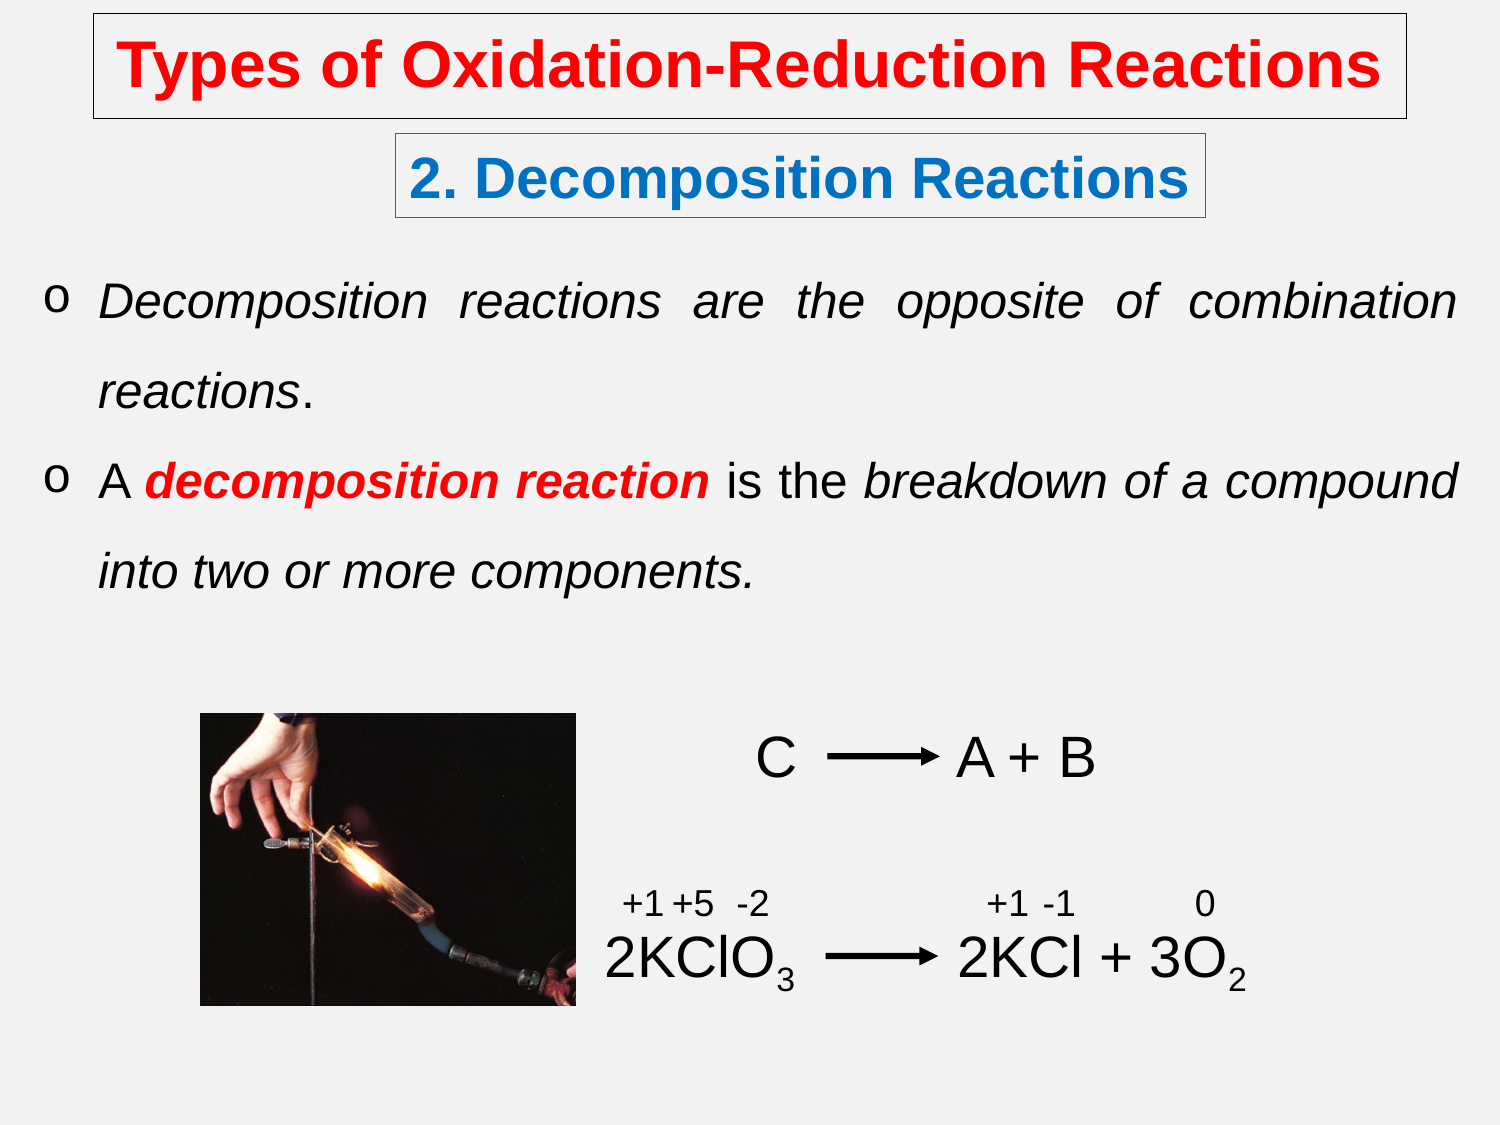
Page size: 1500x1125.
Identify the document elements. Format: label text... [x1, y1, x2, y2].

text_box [737, 711, 1116, 797]
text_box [586, 911, 1266, 997]
text_box -2 [721, 871, 785, 911]
title Types of Oxidation-Reduction Reactions [93, 13, 1407, 119]
text_box +1 [607, 871, 657, 911]
text_box -1 [1028, 871, 1091, 911]
text_box +5 [657, 871, 721, 911]
picture [200, 713, 576, 1007]
text_box 2. Decomposition Reactions [395, 133, 1206, 218]
text_box +1 [971, 871, 1028, 911]
text_box Decomposition reactions are the opposite of combination reactions. A decomposition reaction is the breakdown of a compound into two or more components. [27, 231, 1474, 607]
text_box 0 [1180, 871, 1231, 911]
